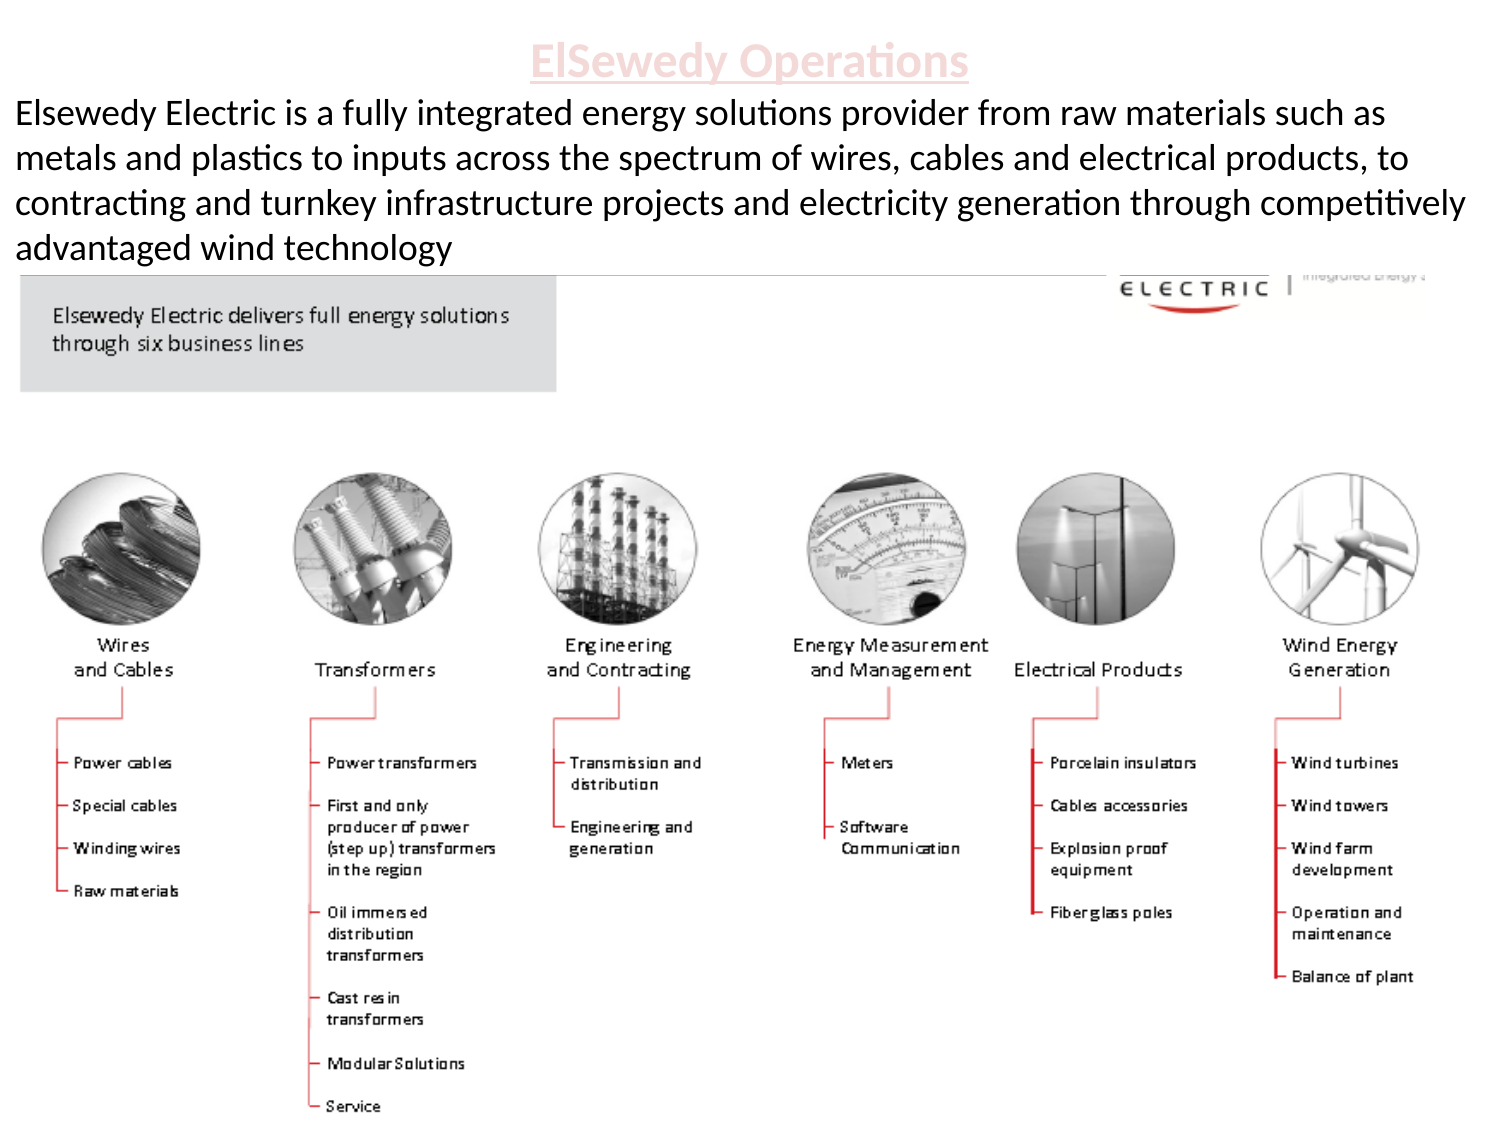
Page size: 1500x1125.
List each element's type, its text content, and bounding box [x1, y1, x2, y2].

picture [0, 274, 1426, 1125]
text_box ElSewedy Operations Elsewedy Electric is a fully integrated energy solutions provider from raw materials such as metals and plastics to inputs across the spectrum of wires, cables and electrical products, to contracting and turnkey infrastructure projects and electricity generation through competitively advantaged wind technology [0, 20, 1500, 276]
